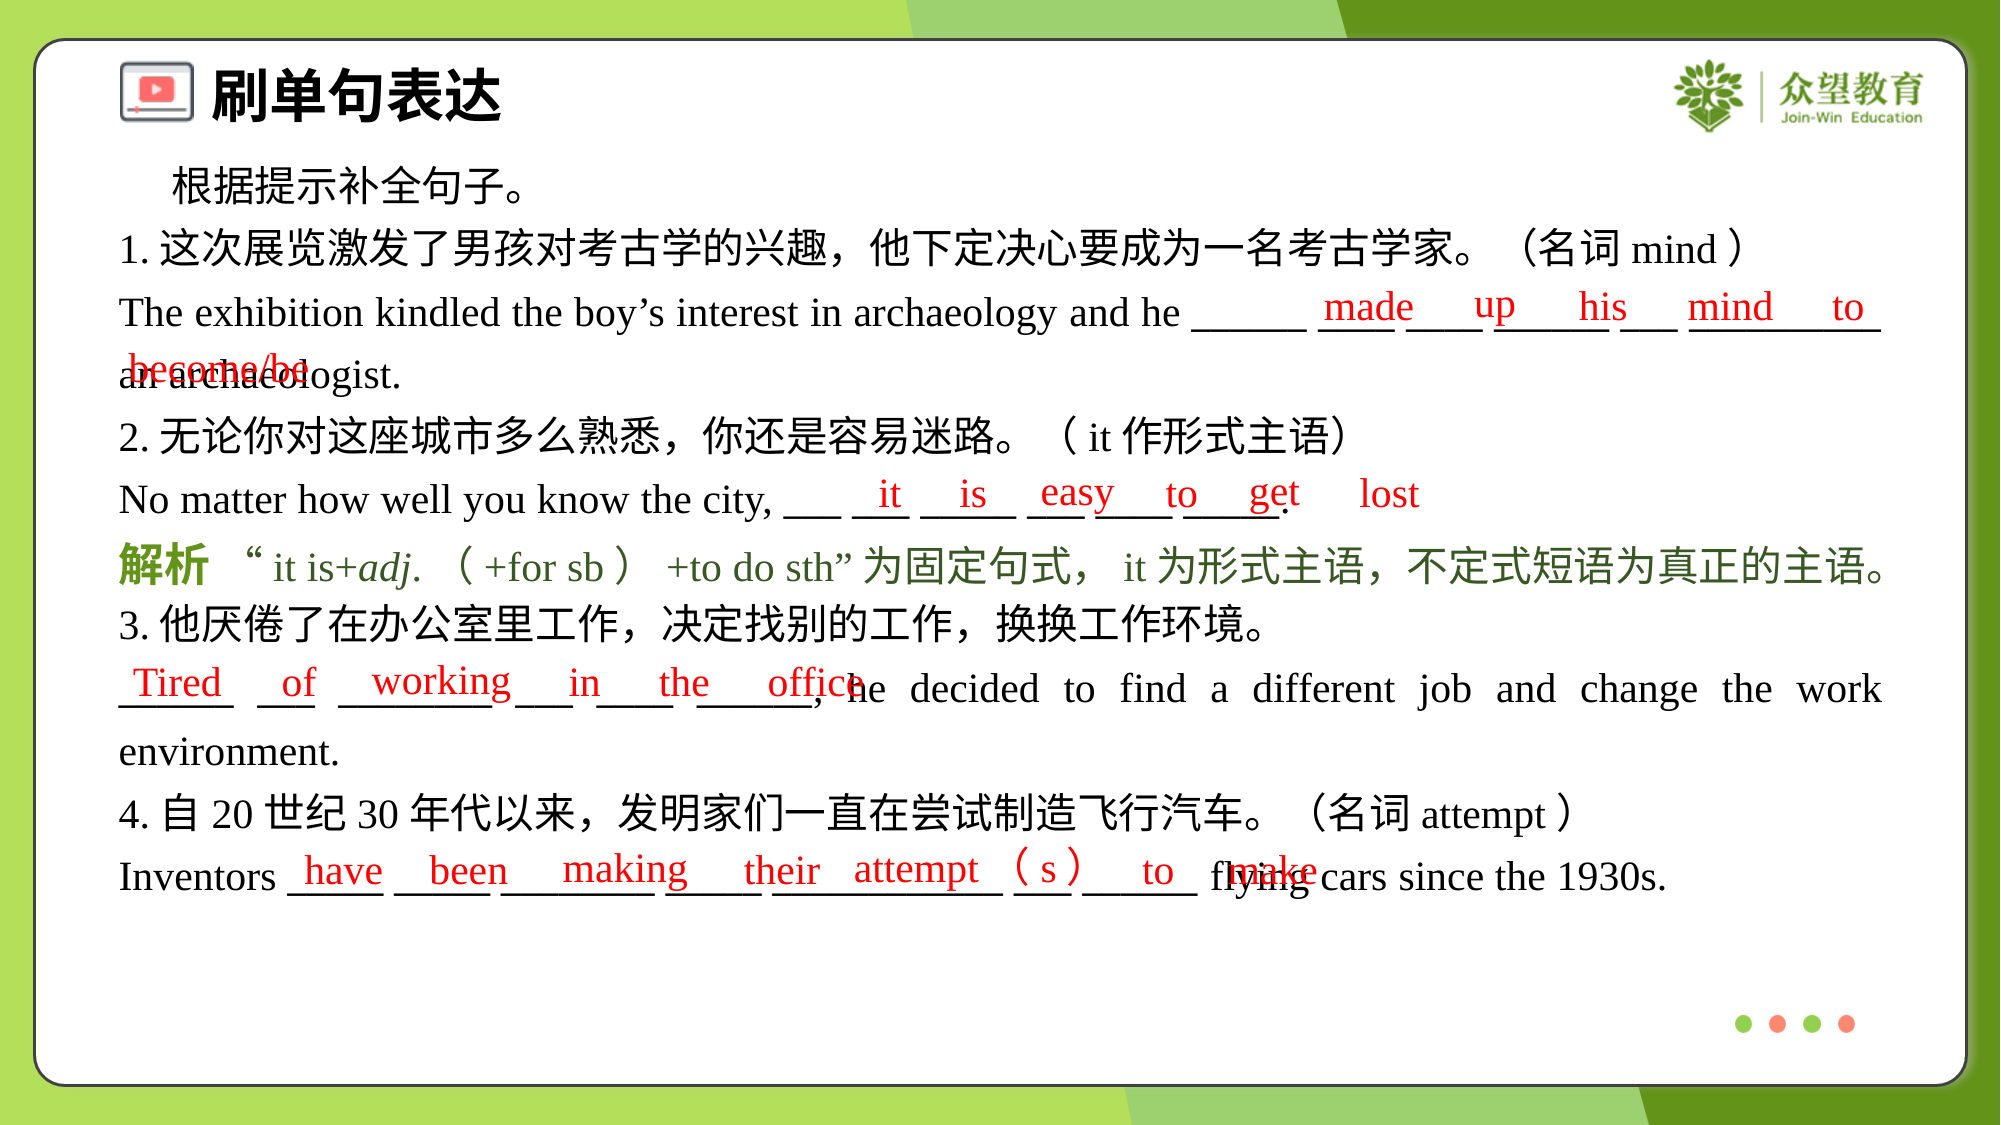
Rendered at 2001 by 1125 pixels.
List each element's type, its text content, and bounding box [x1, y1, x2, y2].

text_box making [558, 828, 693, 886]
text_box have [299, 830, 388, 888]
text_box become/be [124, 328, 314, 386]
text_box attempt（s） [864, 828, 1098, 886]
text_box to [1161, 453, 1203, 511]
text_box to [1137, 830, 1180, 888]
text_box working [367, 640, 516, 698]
text_box easy [1036, 451, 1120, 509]
text_box been [424, 830, 513, 888]
text_box 解析 “it is+adj.（+for sb）+to do sth”为固定句式，it为形式主语，不定式短语为真正的主语。 [118, 521, 1883, 584]
text_box their [739, 830, 825, 888]
text_box Tired [128, 642, 227, 700]
text_box 1.这次展览激发了男孩对考古学的兴趣，他下定决心要成为一名考古学家。（名词mind） The exhibition kindled the boy’s interest in archaeology and he ______ ____ ____ ______ ___ __________ an archaeologist. [118, 209, 1883, 392]
text_box of [277, 642, 322, 700]
text_box make [1222, 830, 1323, 888]
text_box the [654, 642, 715, 700]
text_box to [1827, 265, 1870, 324]
text_box 4.自20世纪30年代以来，发明家们一直在尝试制造飞行汽车。（名词attempt） Inventors _____ _____ ________ _____ ____________ ___ ______ flying cars since the 1930s. [118, 774, 1883, 894]
text_box 3.他厌倦了在办公室里工作，决定找别的工作，换换工作环境。 ______ ___ ________ ___ ____ ______, he decided to find a different job and change the work environment. [118, 585, 1883, 768]
text_box 根据提示补全句子。 [118, 146, 1883, 204]
text_box get [1244, 451, 1305, 509]
text_box his [1574, 265, 1633, 324]
text_box up [1469, 263, 1521, 322]
text_box it [873, 453, 906, 511]
text_box is [954, 453, 992, 511]
text_box made [1319, 265, 1419, 324]
text_box office [763, 642, 869, 700]
text_box mind [1683, 265, 1779, 324]
text_box lost [1354, 453, 1425, 511]
text_box in [563, 642, 606, 700]
text_box 2.无论你对这座城市多么熟悉，你还是容易迷路。（it作形式主语） No matter how well you know the city, ___ ___ _____ ___ ____ _____. [118, 397, 1883, 517]
picture [0, 0, 2000, 1125]
